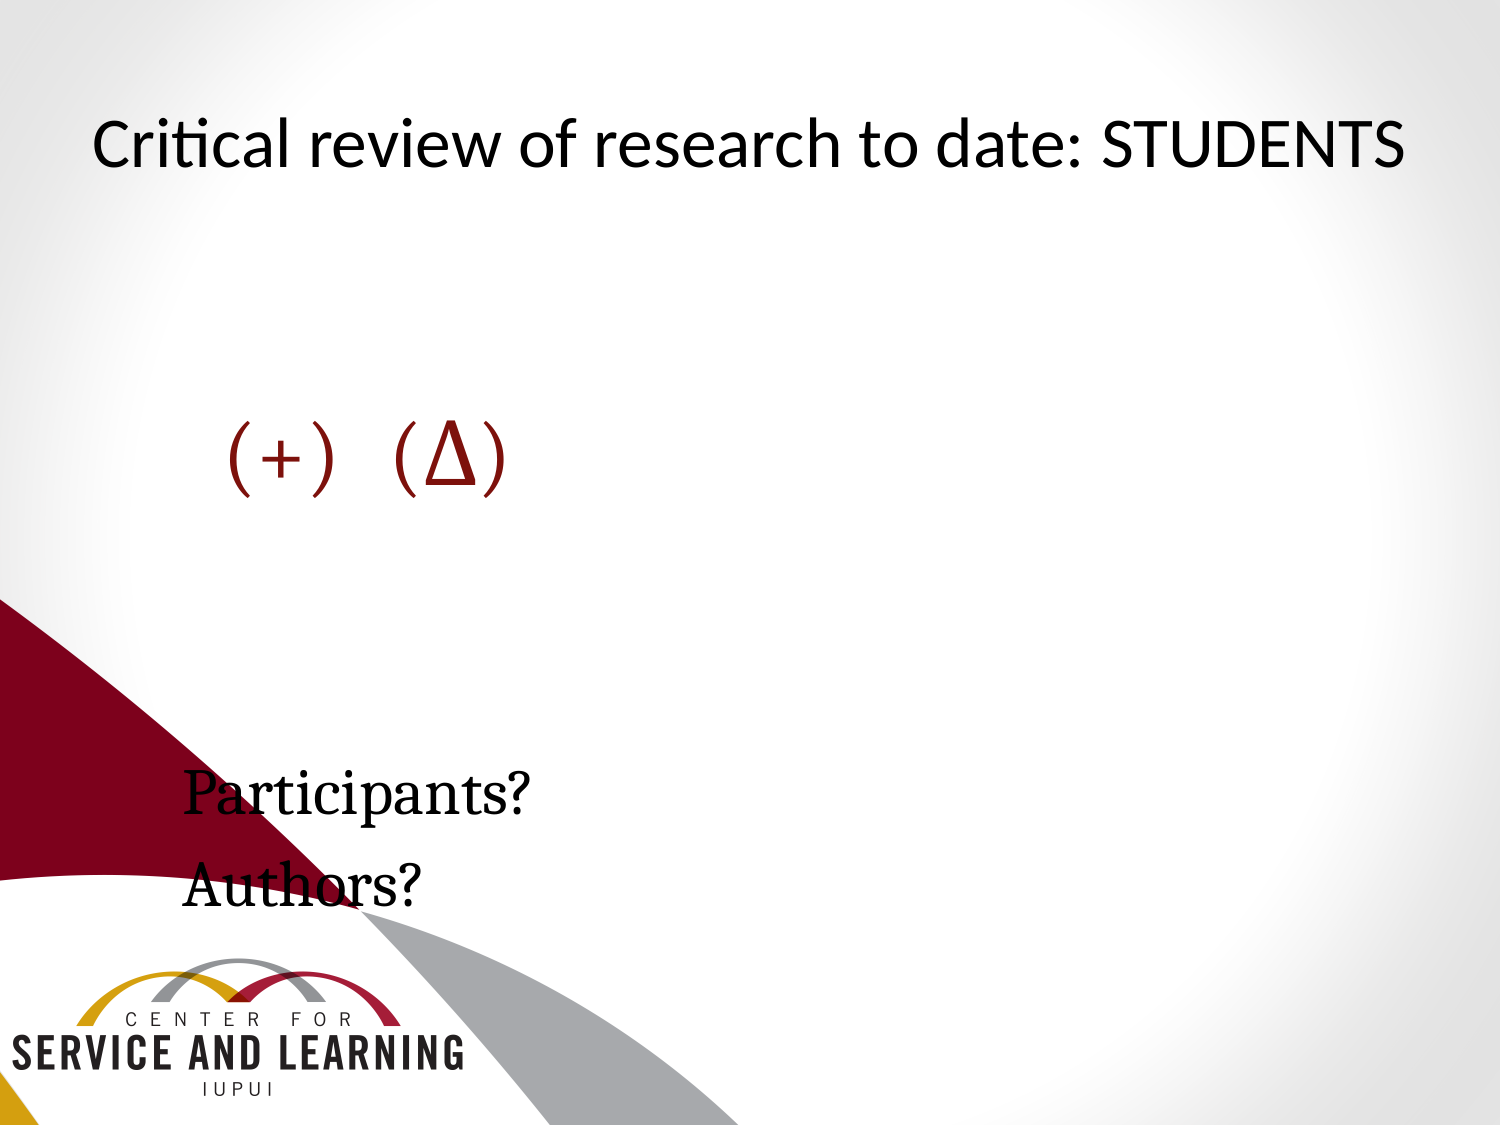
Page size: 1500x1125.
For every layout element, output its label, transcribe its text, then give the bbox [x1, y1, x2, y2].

title Critical review of research to date: STUDENTS [75, 45, 1425, 233]
picture [0, 0, 1500, 1125]
list (+) (Δ) Participants? Authors? [75, 262, 1500, 933]
